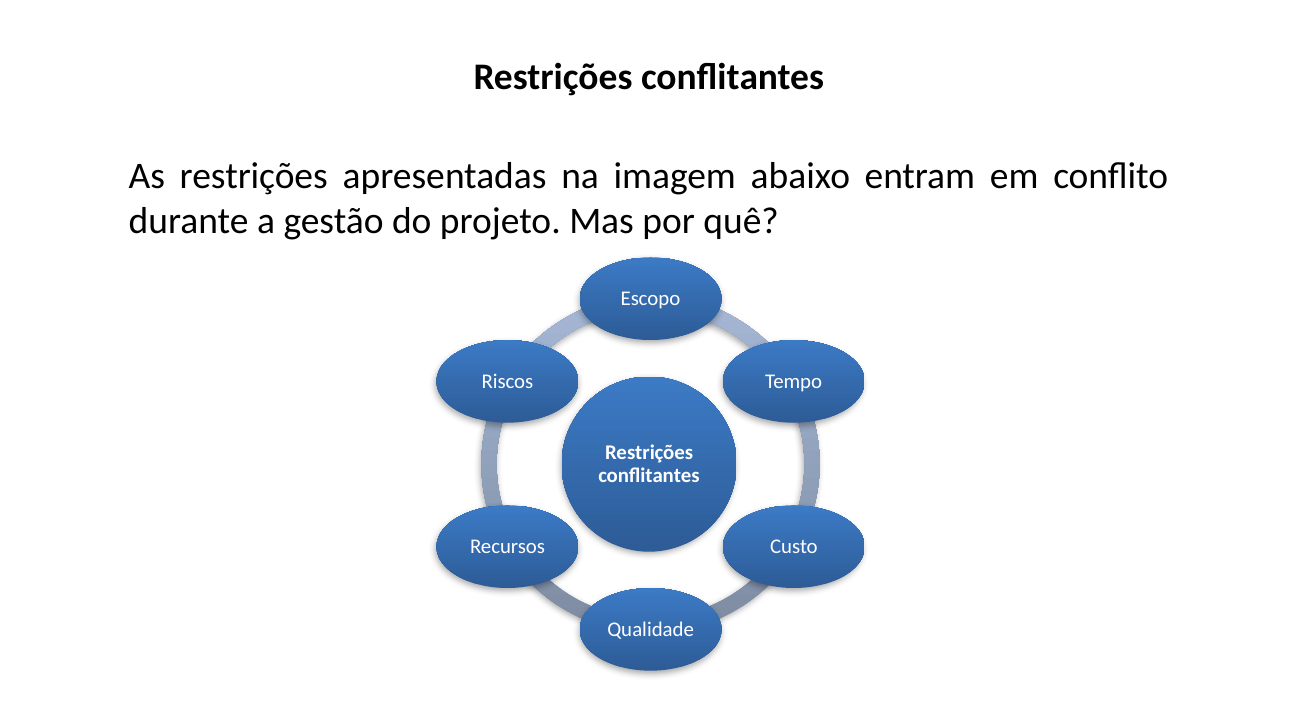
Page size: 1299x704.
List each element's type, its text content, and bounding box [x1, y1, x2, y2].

text_box Restrições conflitantes [0, 44, 1299, 106]
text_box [436, 257, 865, 671]
text_box As restrições apresentadas na imagem abaixo entram em conflito durante a gestão do projeto. Mas por quê? [117, 145, 1181, 559]
